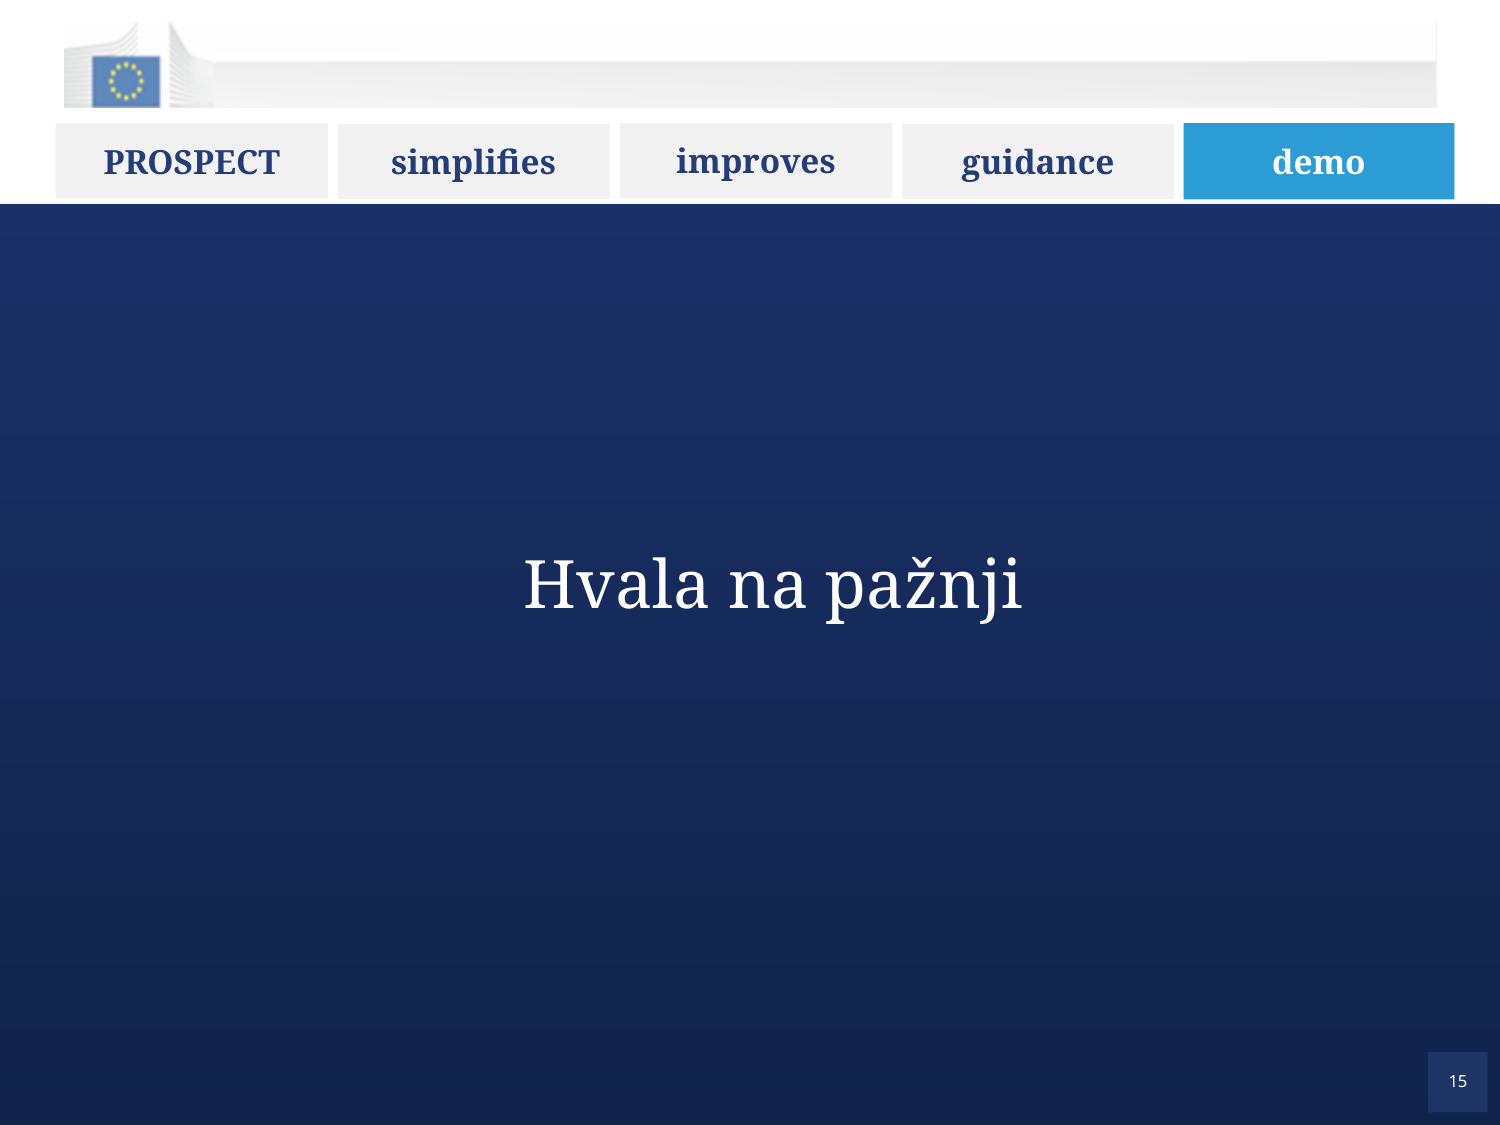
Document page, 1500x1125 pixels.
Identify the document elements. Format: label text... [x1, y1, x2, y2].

picture [64, 22, 1439, 108]
text_box demo [1182, 121, 1456, 201]
text_box Hvala na pažnji [508, 534, 1038, 630]
slide_number 15 [1428, 1052, 1488, 1113]
